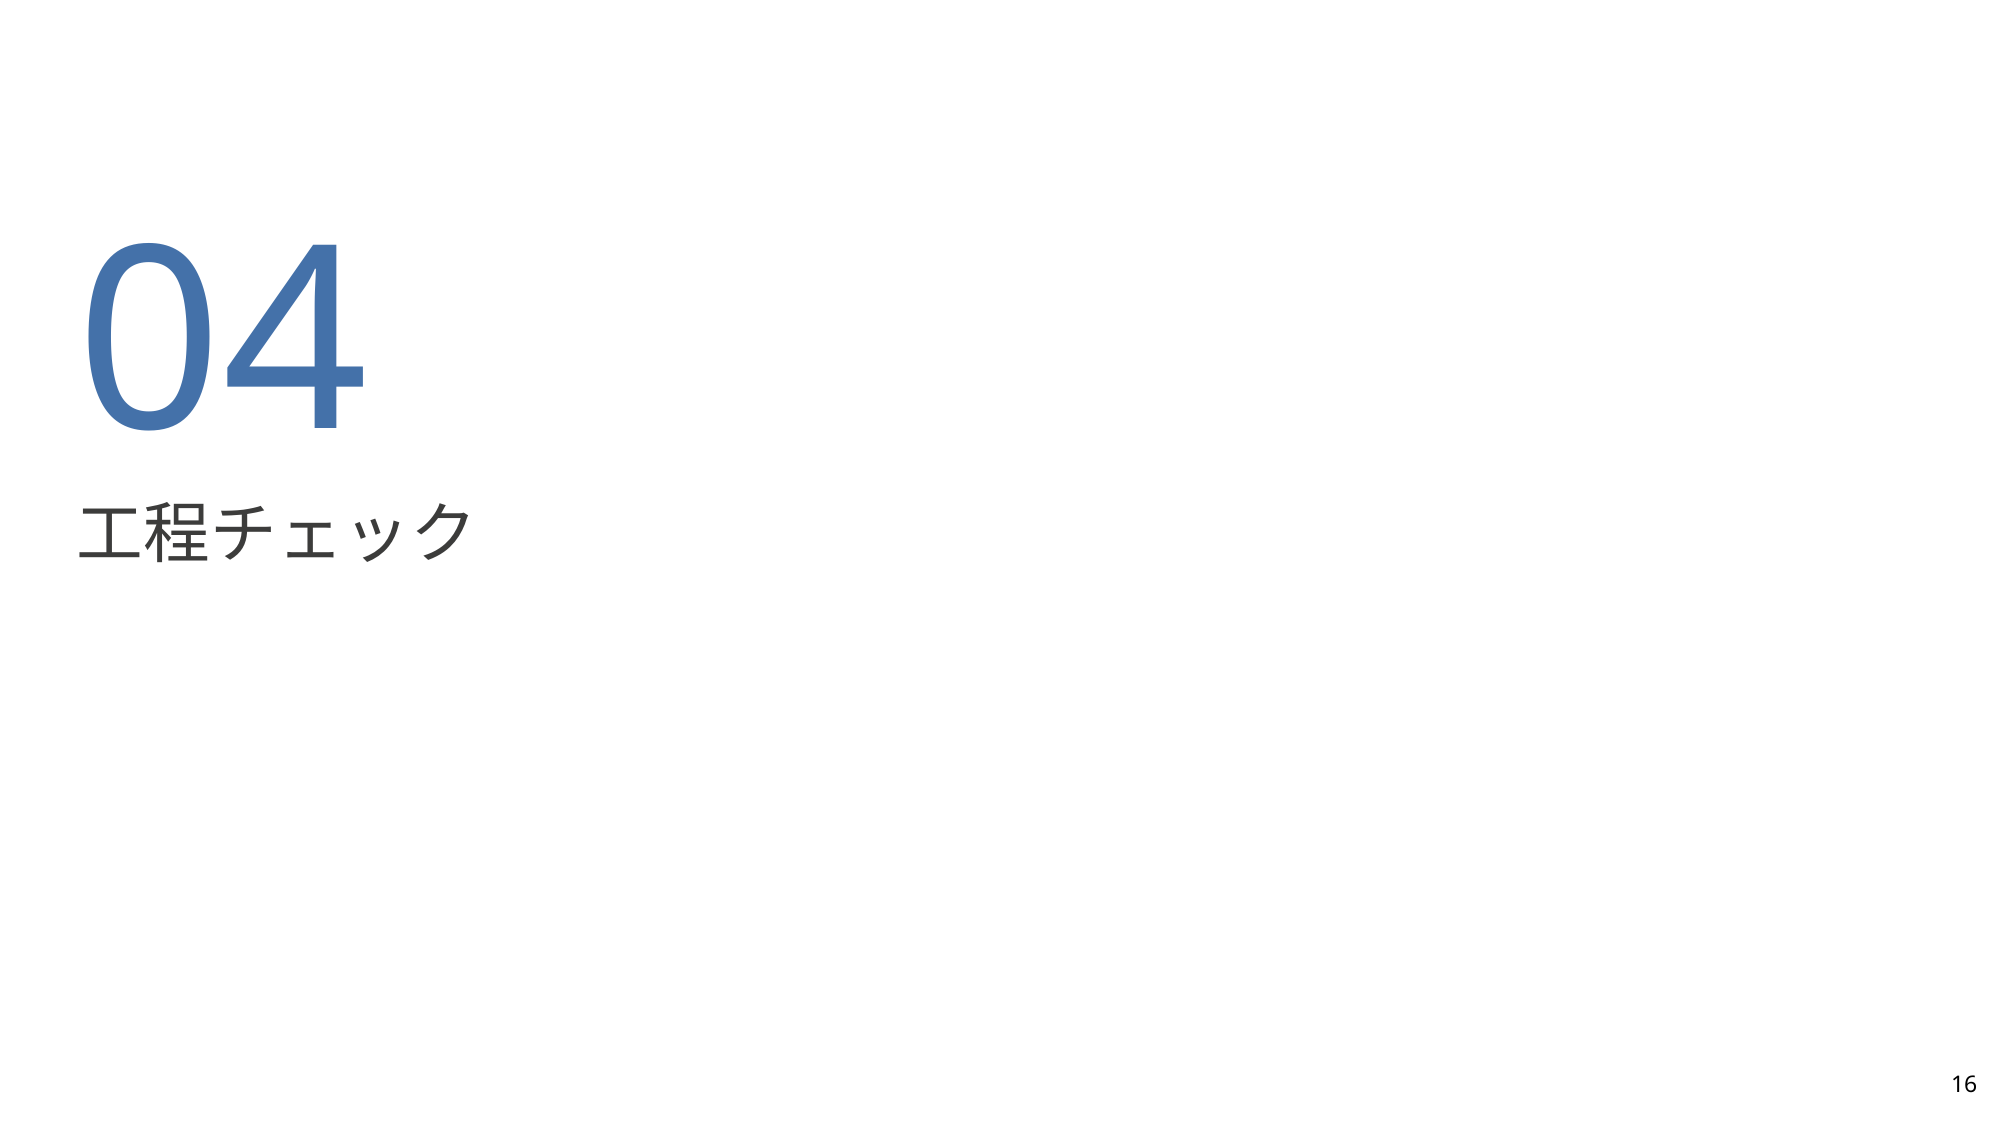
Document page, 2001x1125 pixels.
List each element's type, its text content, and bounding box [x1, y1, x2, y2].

title 工程チェック [76, 499, 974, 589]
list 04 [0, 0, 542, 480]
